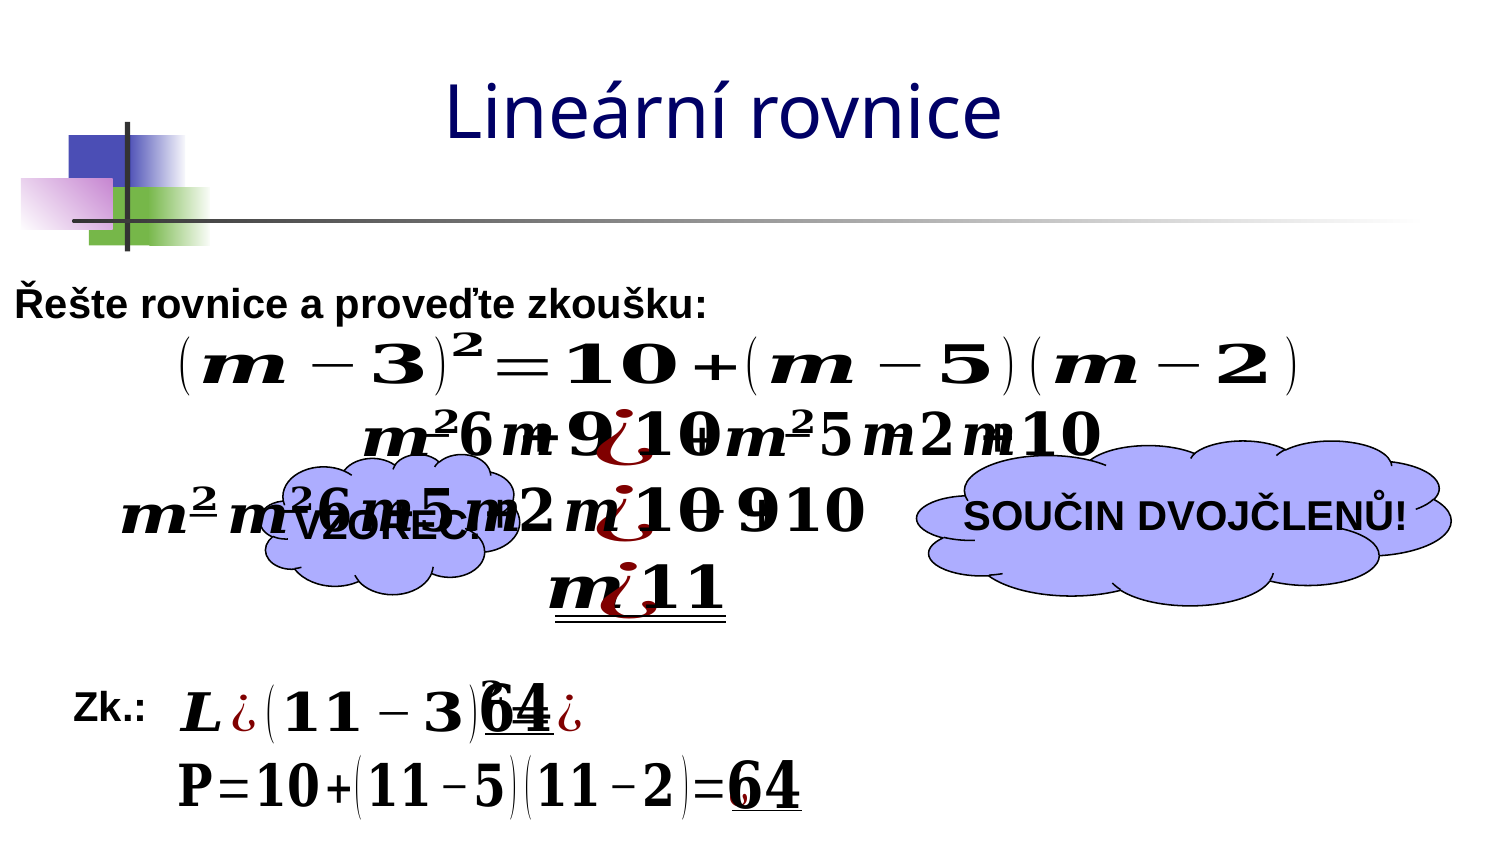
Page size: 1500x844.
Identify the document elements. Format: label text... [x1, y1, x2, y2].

text_box [916, 497, 1424, 606]
text_box [261, 509, 485, 595]
text_box [967, 440, 1452, 546]
text_box SOUČIN DVOJČLENŮ! [948, 481, 1428, 547]
text_box VZOREC! [279, 490, 517, 555]
text_box [264, 501, 279, 510]
text_box Zk.: [58, 674, 169, 734]
title Lineární rovnice [129, 43, 1318, 175]
text_box [283, 454, 514, 490]
text_box Řešte rovnice a proveďte zkoušku: [0, 265, 727, 338]
